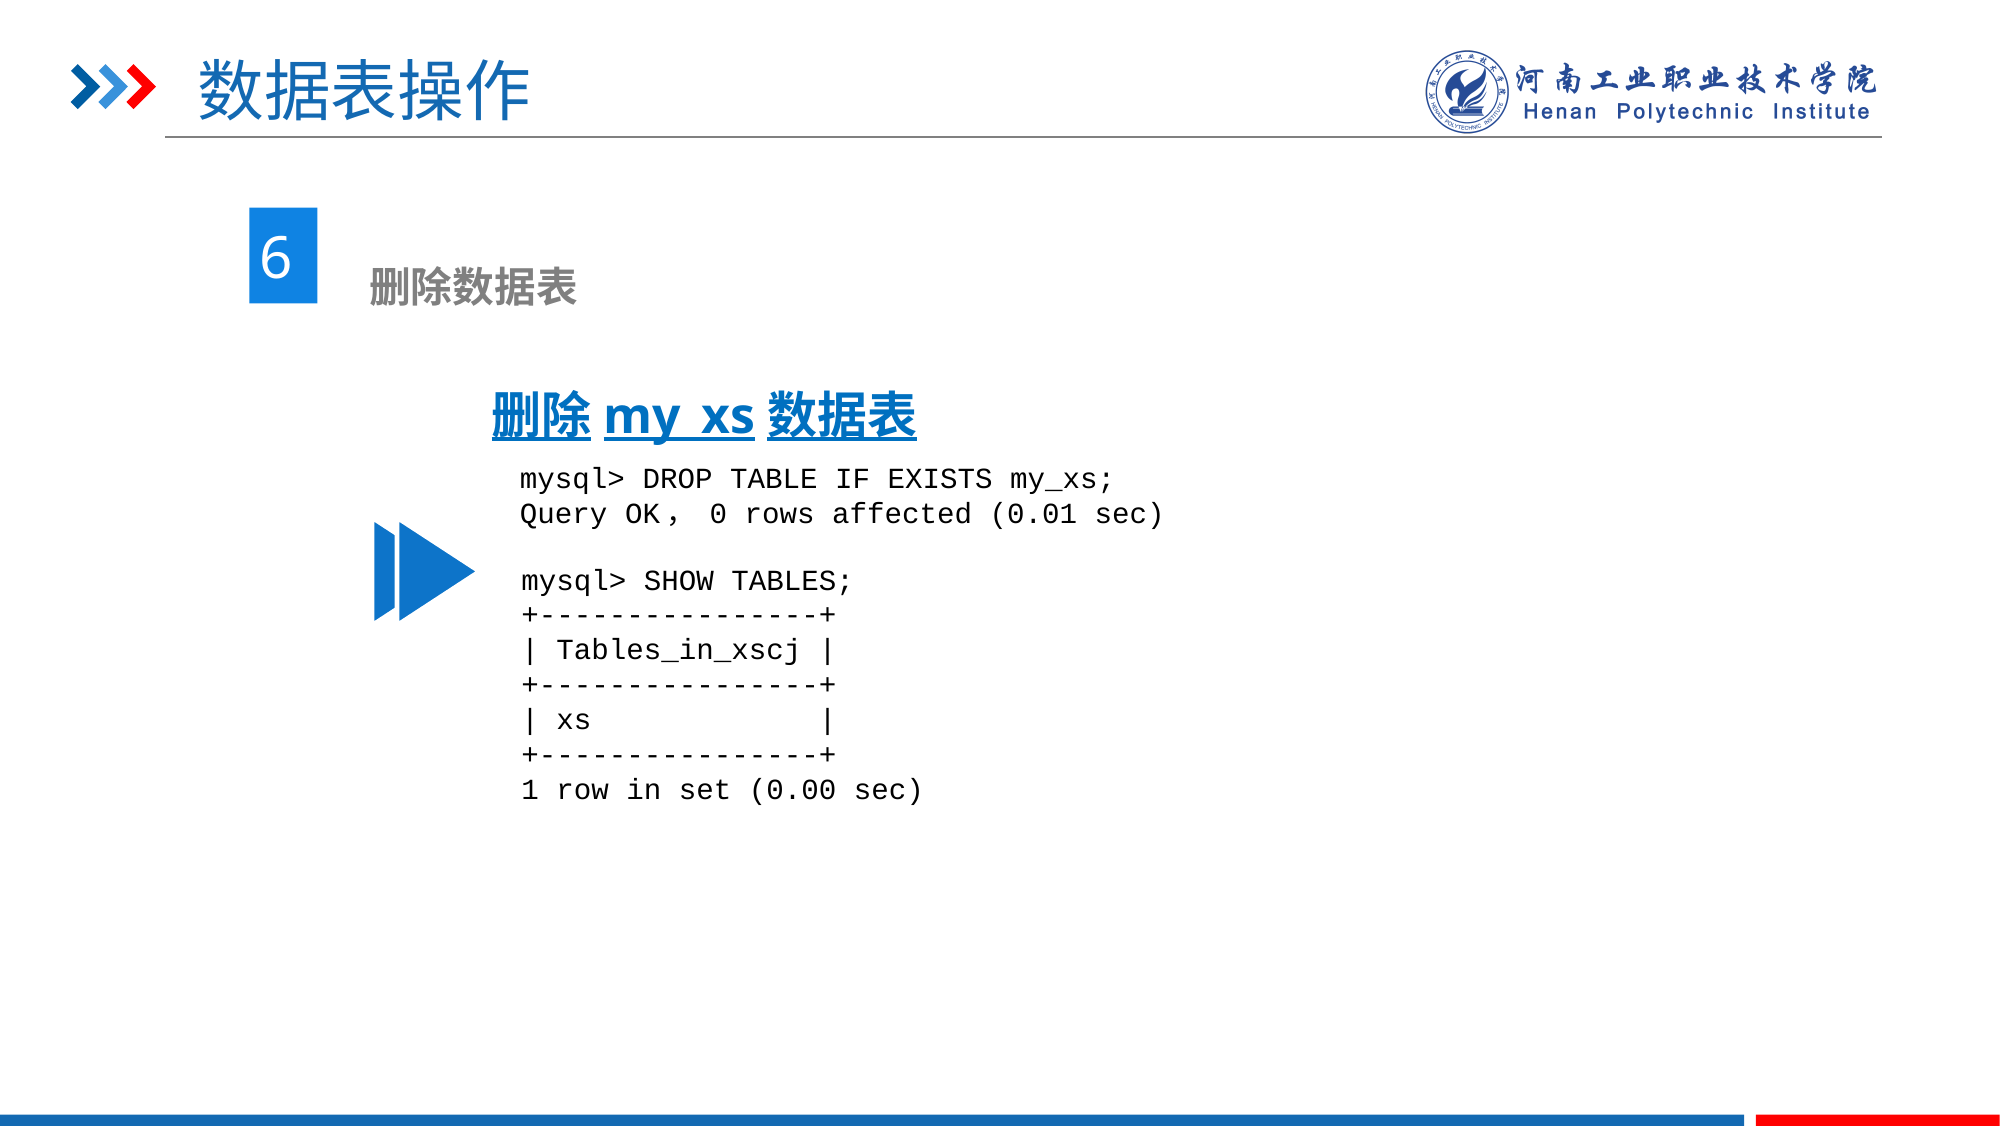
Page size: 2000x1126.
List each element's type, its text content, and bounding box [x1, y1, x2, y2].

picture [1407, 46, 1882, 140]
text_box 删除数据表 [319, 245, 1092, 380]
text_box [371, 517, 462, 626]
title 数据表操作 [177, 25, 952, 153]
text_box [249, 207, 318, 304]
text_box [467, 375, 1786, 816]
